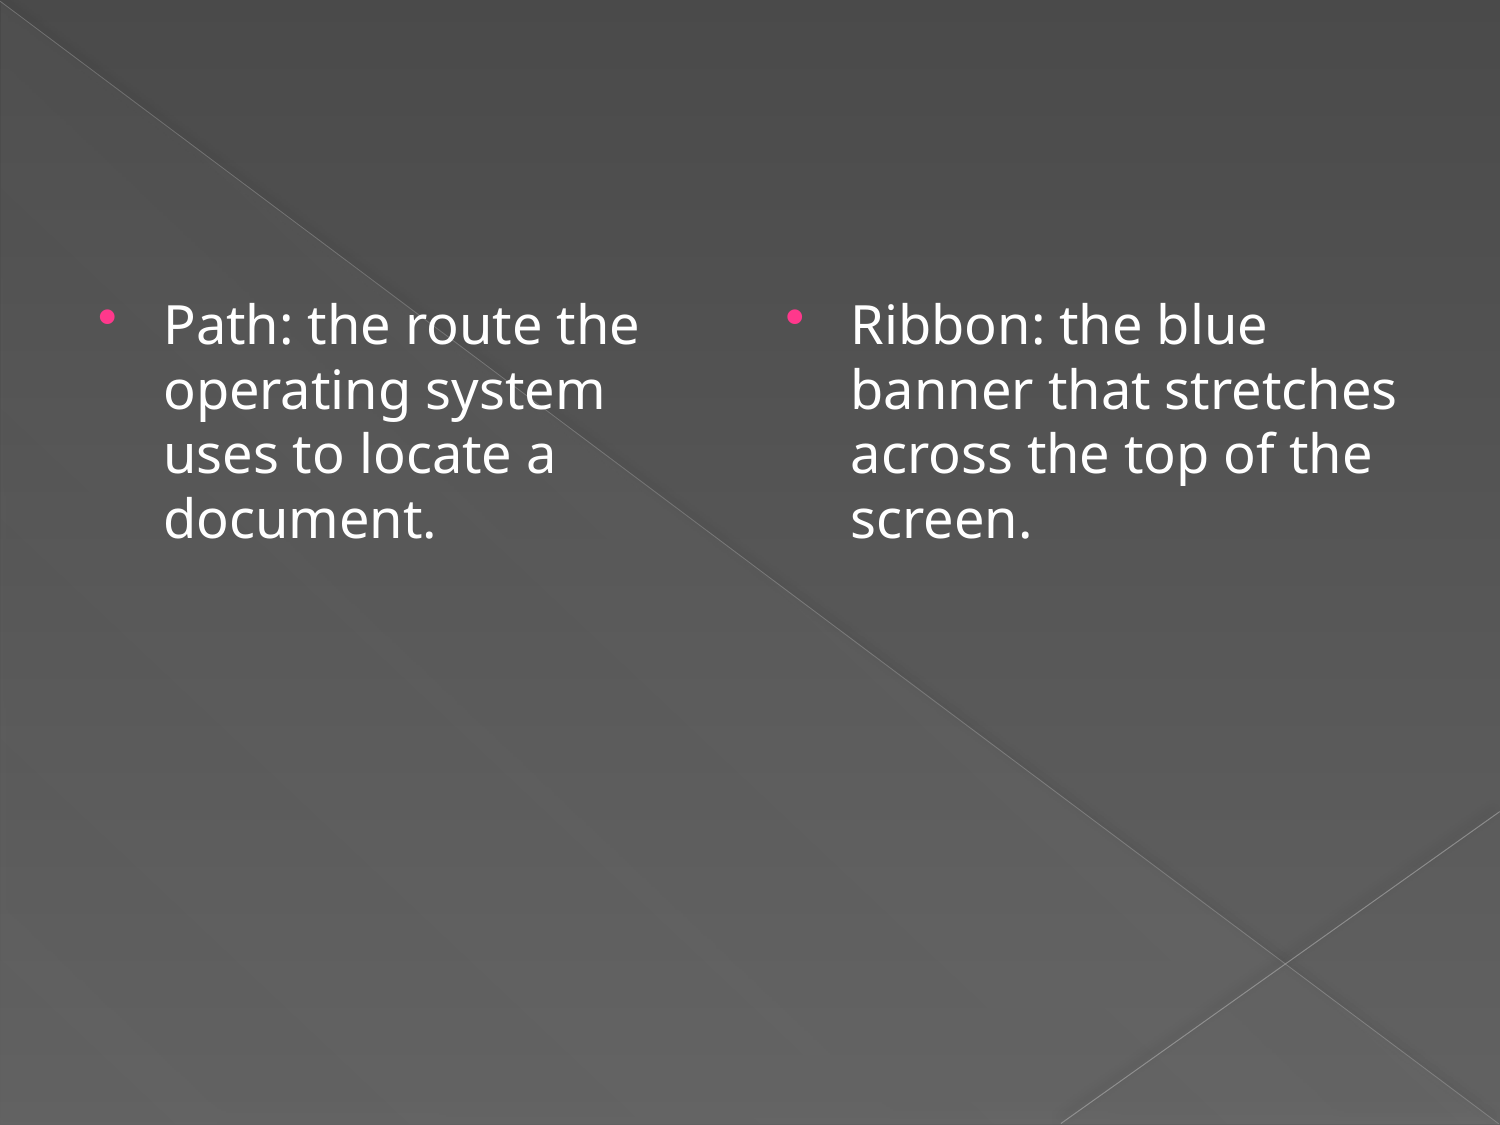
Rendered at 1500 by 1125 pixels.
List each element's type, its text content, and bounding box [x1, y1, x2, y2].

list Path: the route the operating system uses to locate a document. [75, 282, 738, 1025]
list Ribbon: the blue banner that stretches across the top of the screen. [762, 282, 1425, 1025]
